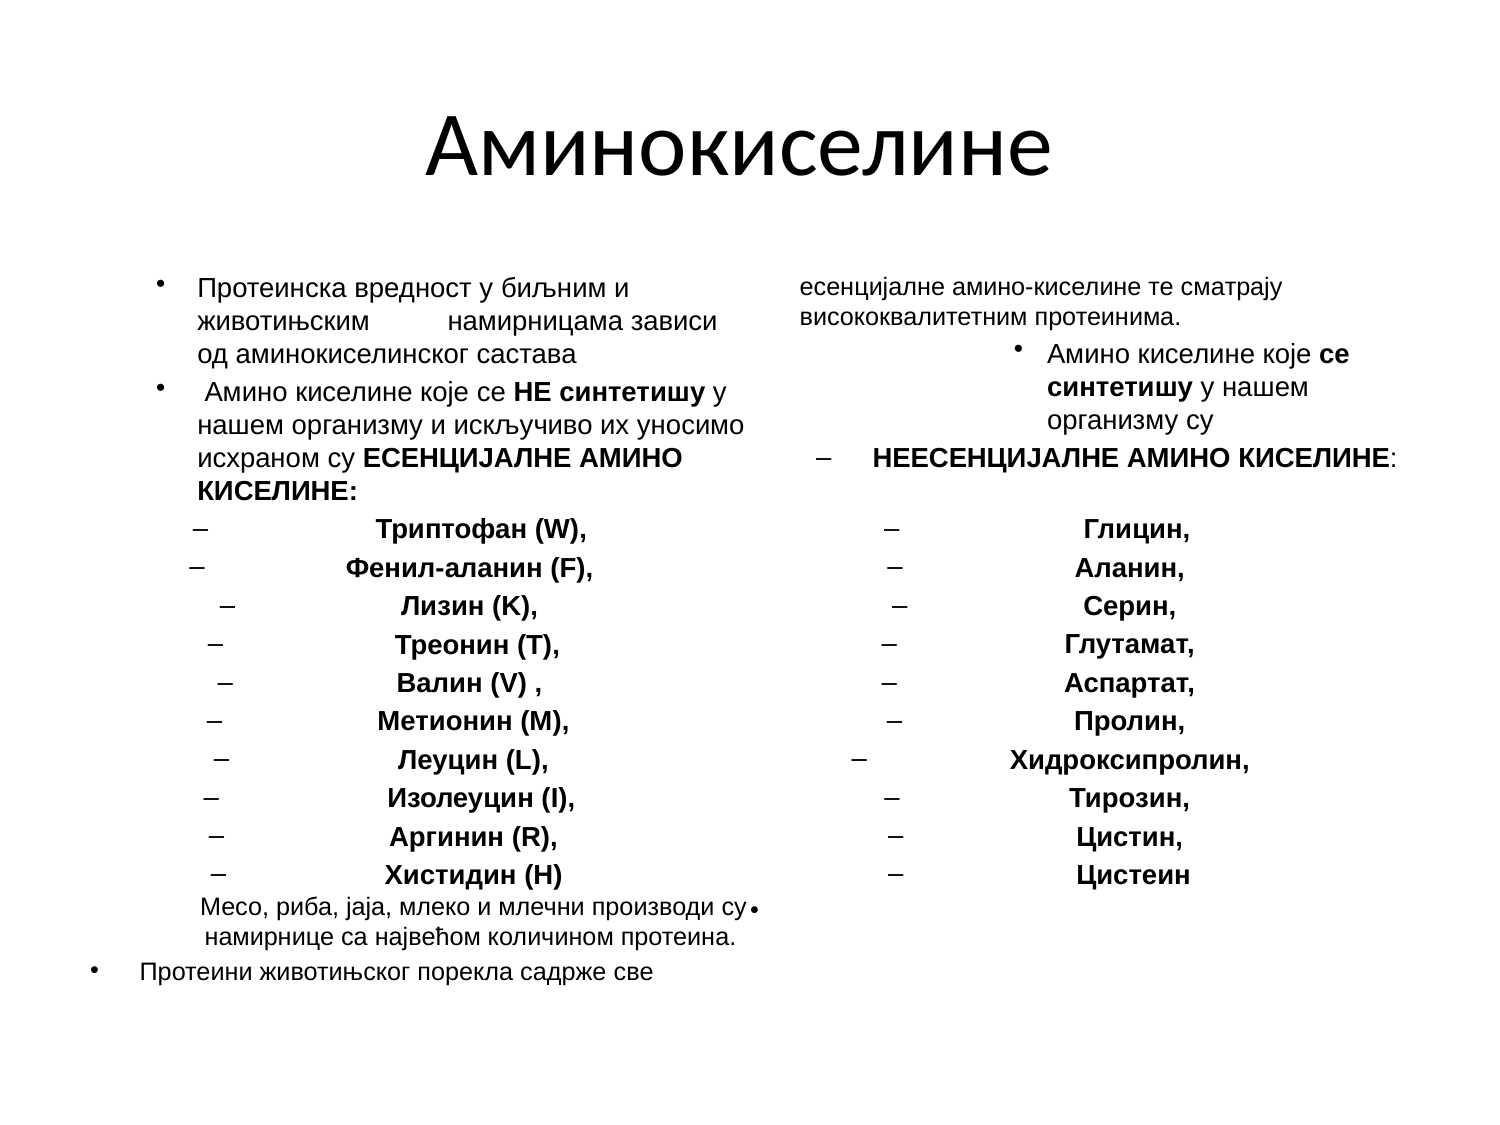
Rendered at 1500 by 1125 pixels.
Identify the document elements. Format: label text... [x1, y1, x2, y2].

list Протеинска вредност у биљним и животињским намирницама зависи од аминокиселинског састава Амино киселине које се НЕ синтетишу у нашем организму и искључиво их уносимо исхраном су ЕСЕНЦИЈАЛНЕ АМИНО КИСЕЛИНЕ: Триптофан (W), Фенил-аланин (F), Лизин (K), Треонин (T), Валин (V) , Метионин (M), Леуцин (L), Изолеуцин (I), Аргинин (R), Хистидин (H) Месо, риба, јаја, млеко и млечни производи су намирнице са највећом количином протеина. Протеини животињског порекла садрже све есенцијалне амино-киселине те сматрају висококвалитетним протеинима. Амино киселине које се синтетишу у нашем организму су НЕЕСЕНЦИЈАЛНЕ АМИНО КИСЕЛИНЕ: Глицин, Аланин, Серин, Глутамат, Аспартат, Пролин, Хидроксипролин, Тирозин, Цистин, Цистеин [75, 262, 1425, 1005]
title Аминокиселине [75, 45, 1425, 233]
